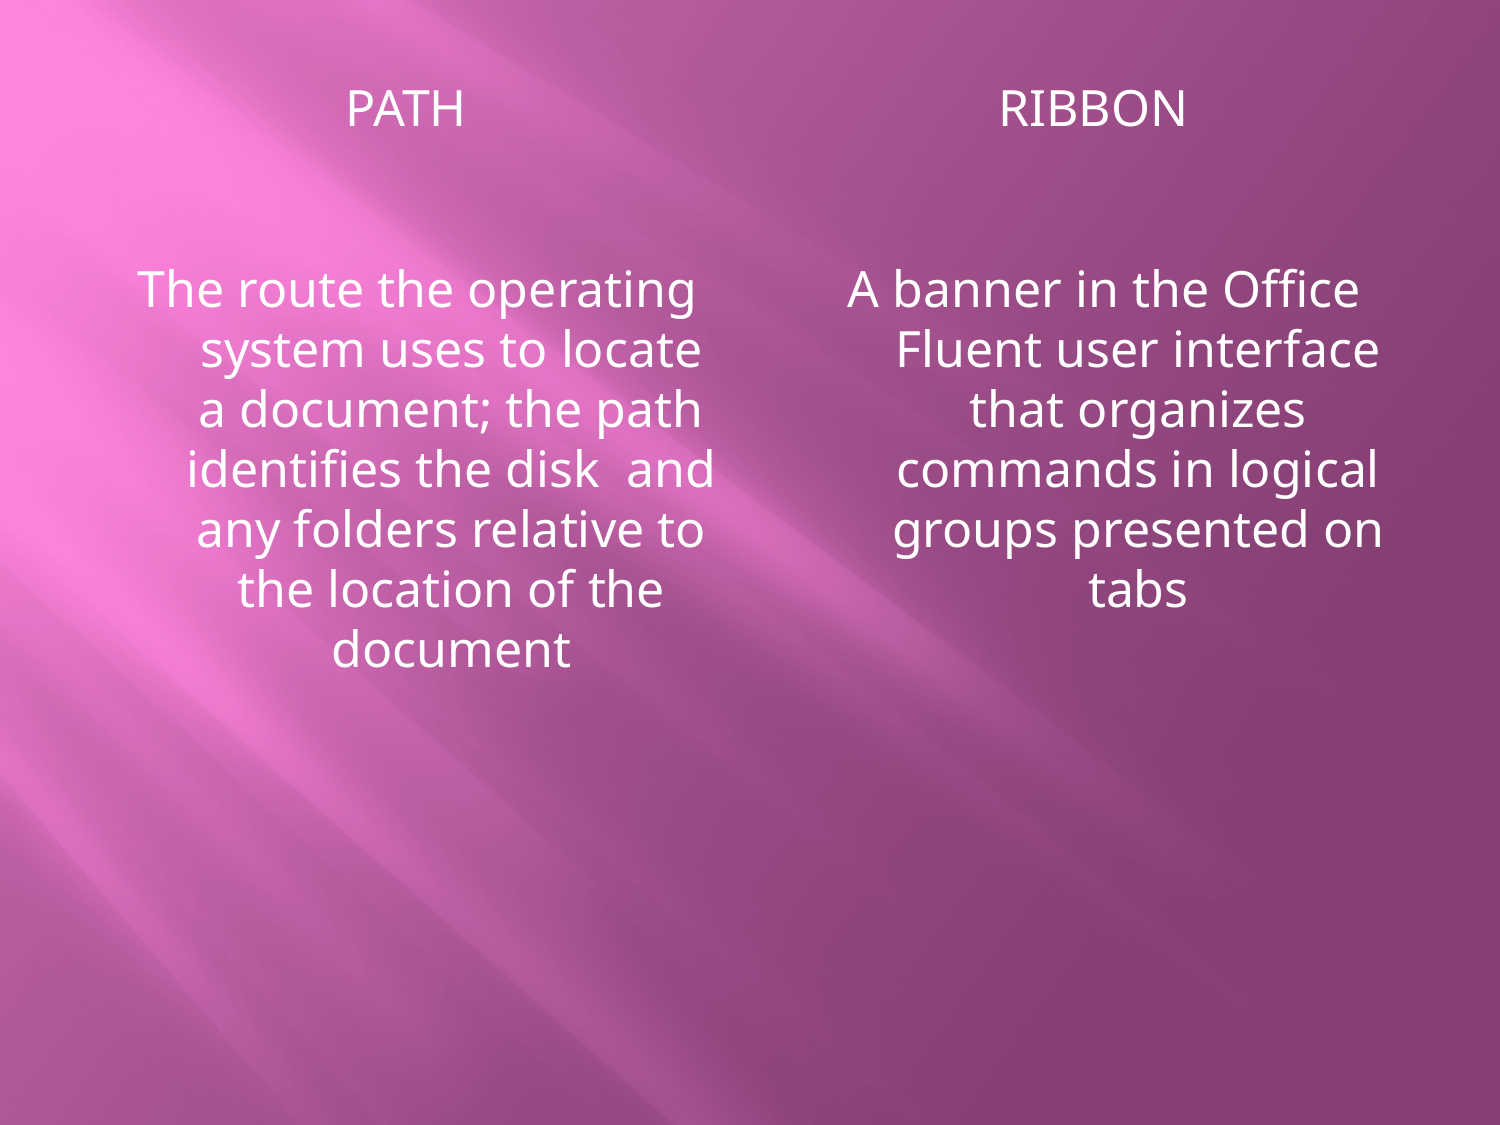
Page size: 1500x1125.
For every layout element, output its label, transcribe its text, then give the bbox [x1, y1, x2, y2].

list A banner in the Office Fluent user interface that organizes commands in logical groups presented on tabs [761, 249, 1425, 1005]
list path [75, 24, 738, 188]
list The route the operating system uses to locate a document; the path identifies the disk and any folders relative to the location of the document [75, 249, 738, 1005]
list Ribbon [761, 24, 1425, 188]
